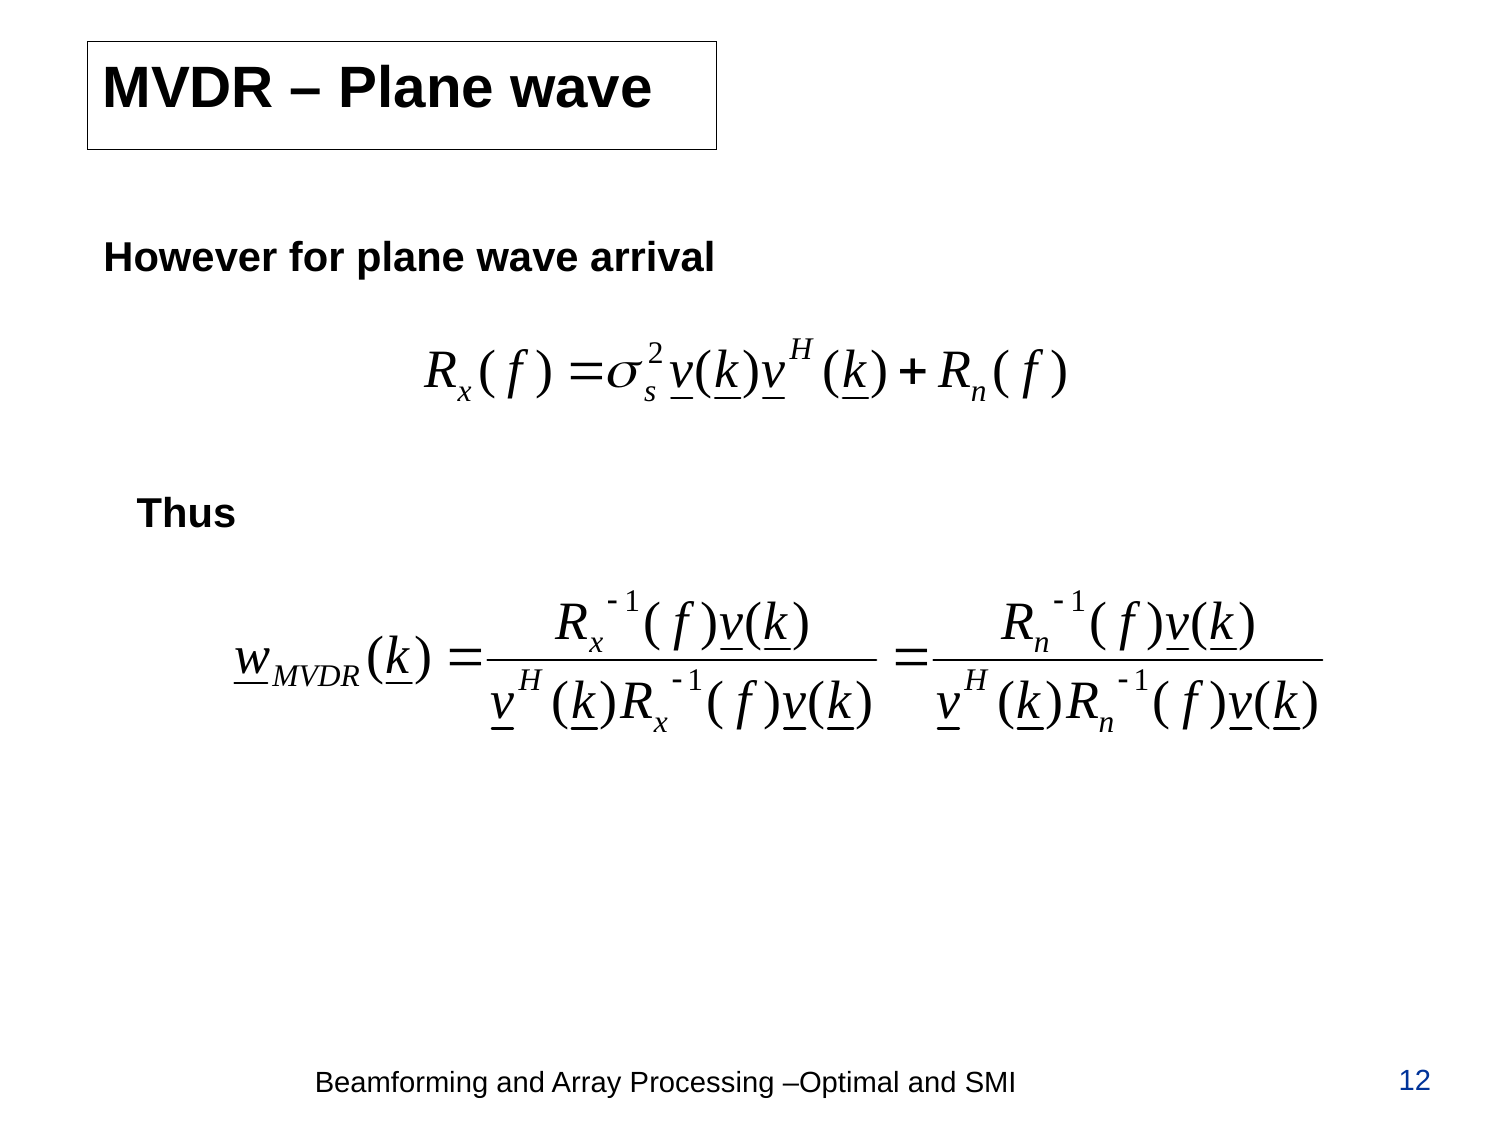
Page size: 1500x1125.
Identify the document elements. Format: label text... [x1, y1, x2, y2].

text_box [414, 324, 1079, 416]
slide_number 12 [1207, 1055, 1447, 1102]
text_box However for plane wave arrival [88, 212, 747, 294]
title MVDR – Plane wave [87, 41, 717, 150]
text_box Thus [121, 468, 780, 550]
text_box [225, 574, 1335, 746]
